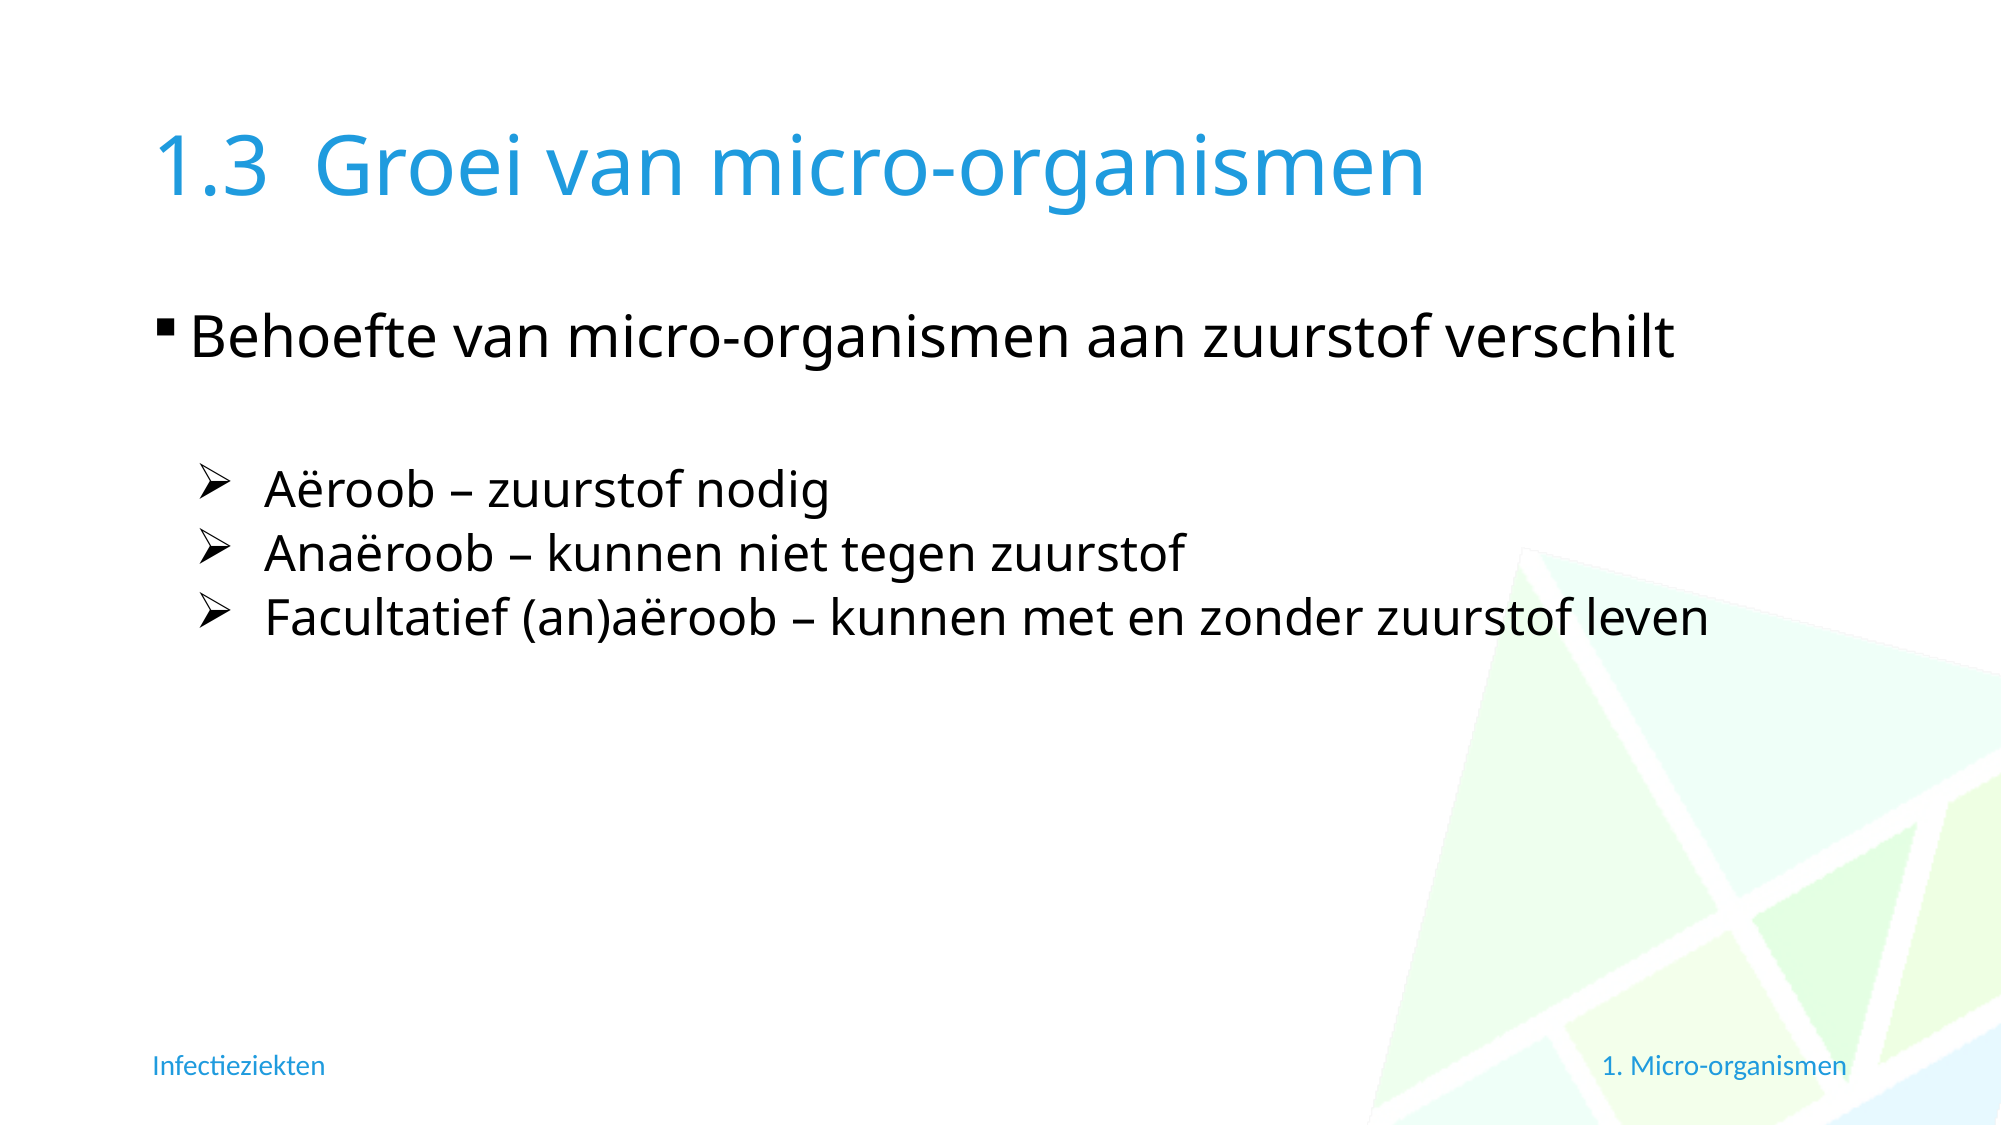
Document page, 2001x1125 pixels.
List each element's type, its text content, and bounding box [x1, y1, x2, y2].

list Infectieziekten [137, 1042, 588, 1103]
title 1.3 Groei van micro-organismen [137, 59, 1863, 278]
list 1. Micro-organismen [1412, 1042, 1863, 1103]
list Behoefte van micro-organismen aan zuurstof verschilt Aëroob – zuurstof nodig Anaëroob – kunnen niet tegen zuurstof Facultatief (an)aëroob – kunnen met en zonder zuurstof leven [137, 299, 1863, 1014]
